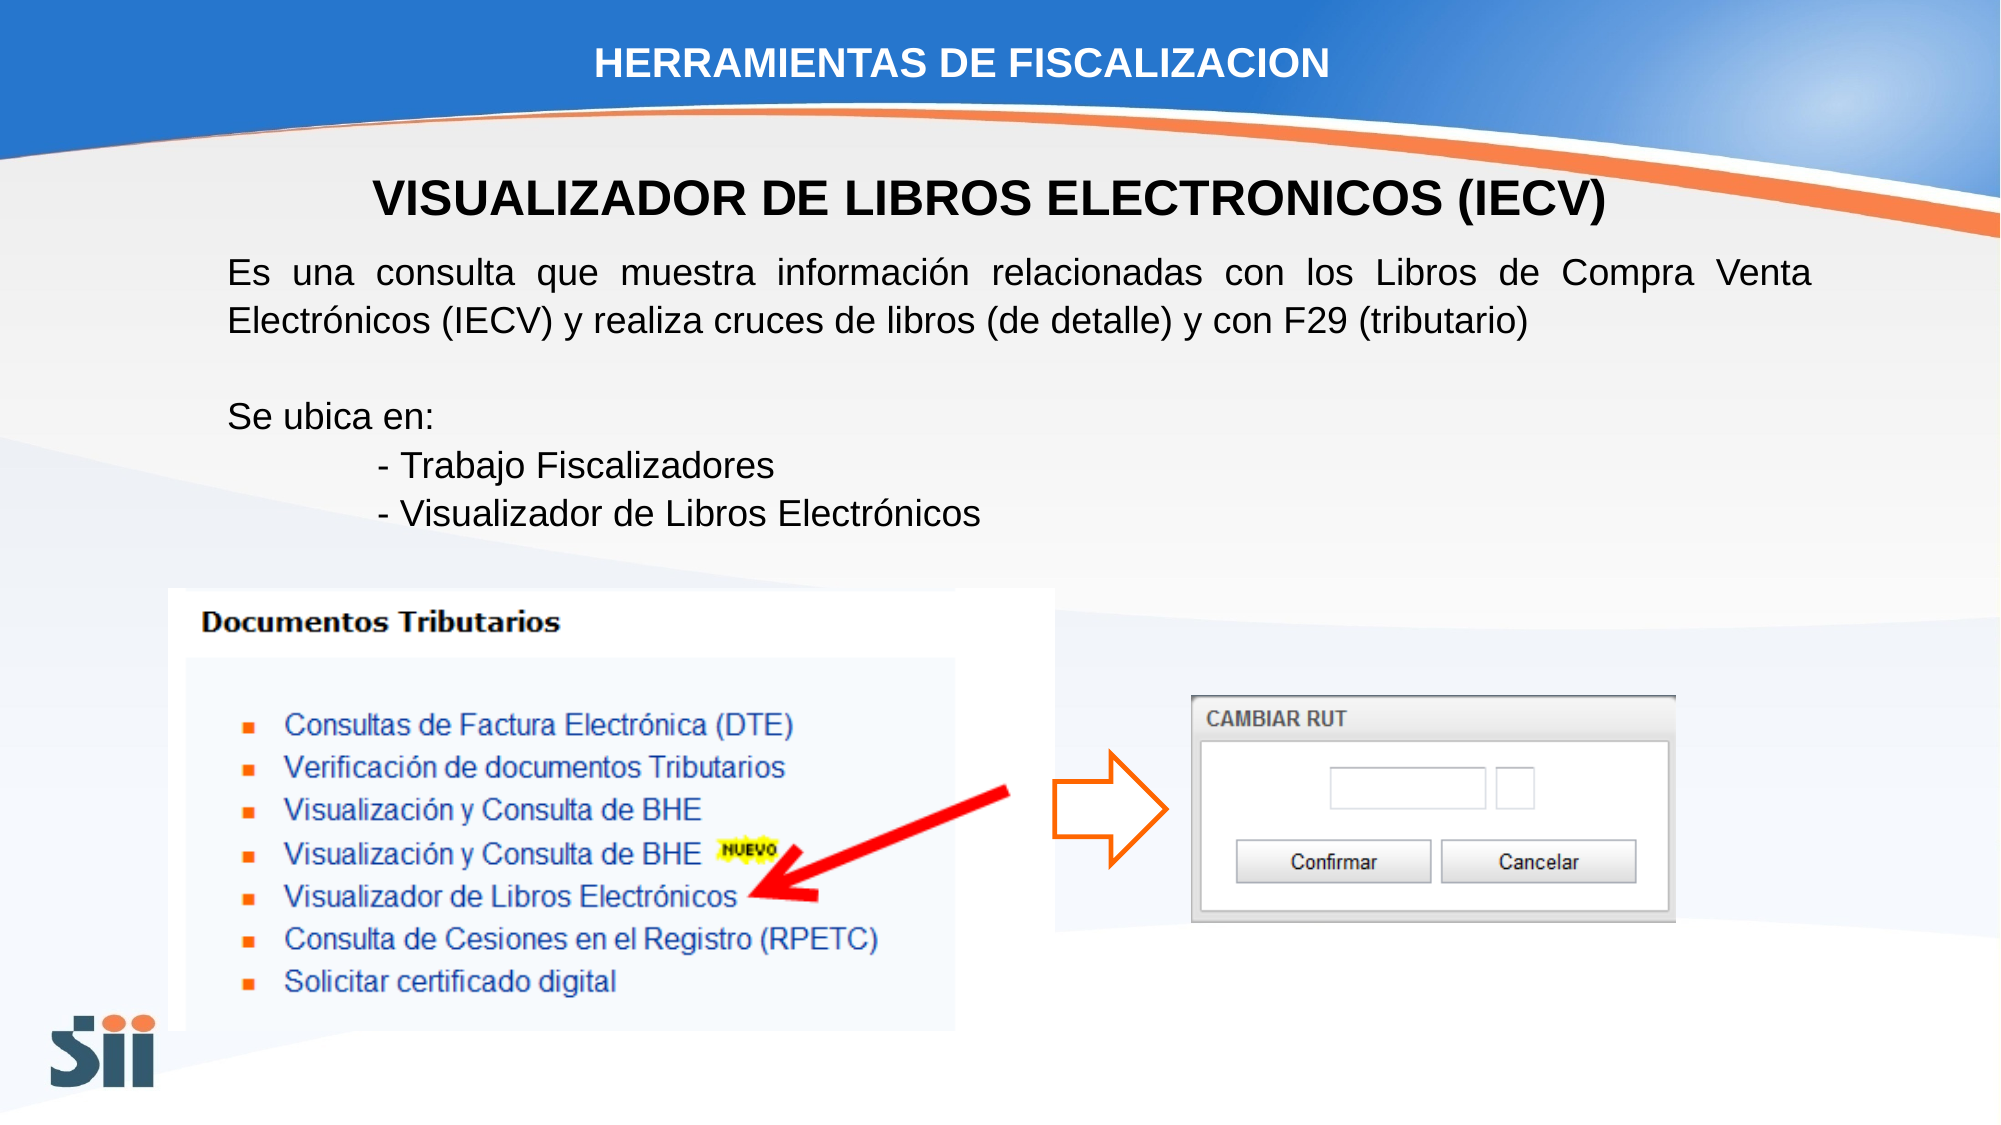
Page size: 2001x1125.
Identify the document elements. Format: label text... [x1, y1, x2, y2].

text_box [1059, 753, 1167, 865]
text_box [168, 233, 1769, 390]
text_box Es una consulta que muestra información relacionadas con los Libros de Compra Venta Electrónicos (IECV) y realiza cruces de libros (de detalle) y con F29 (tributario) Se ubica en: - Trabajo Fiscalizadores - Visualizador de Libros Electrónicos [212, 237, 1827, 542]
picture [0, 0, 2001, 1125]
text_box VISUALIZADOR DE LIBROS ELECTRONICOS (IECV) [268, 157, 1713, 233]
text_box HERRAMIENTAS DE FISCALIZACION [212, 28, 1713, 94]
